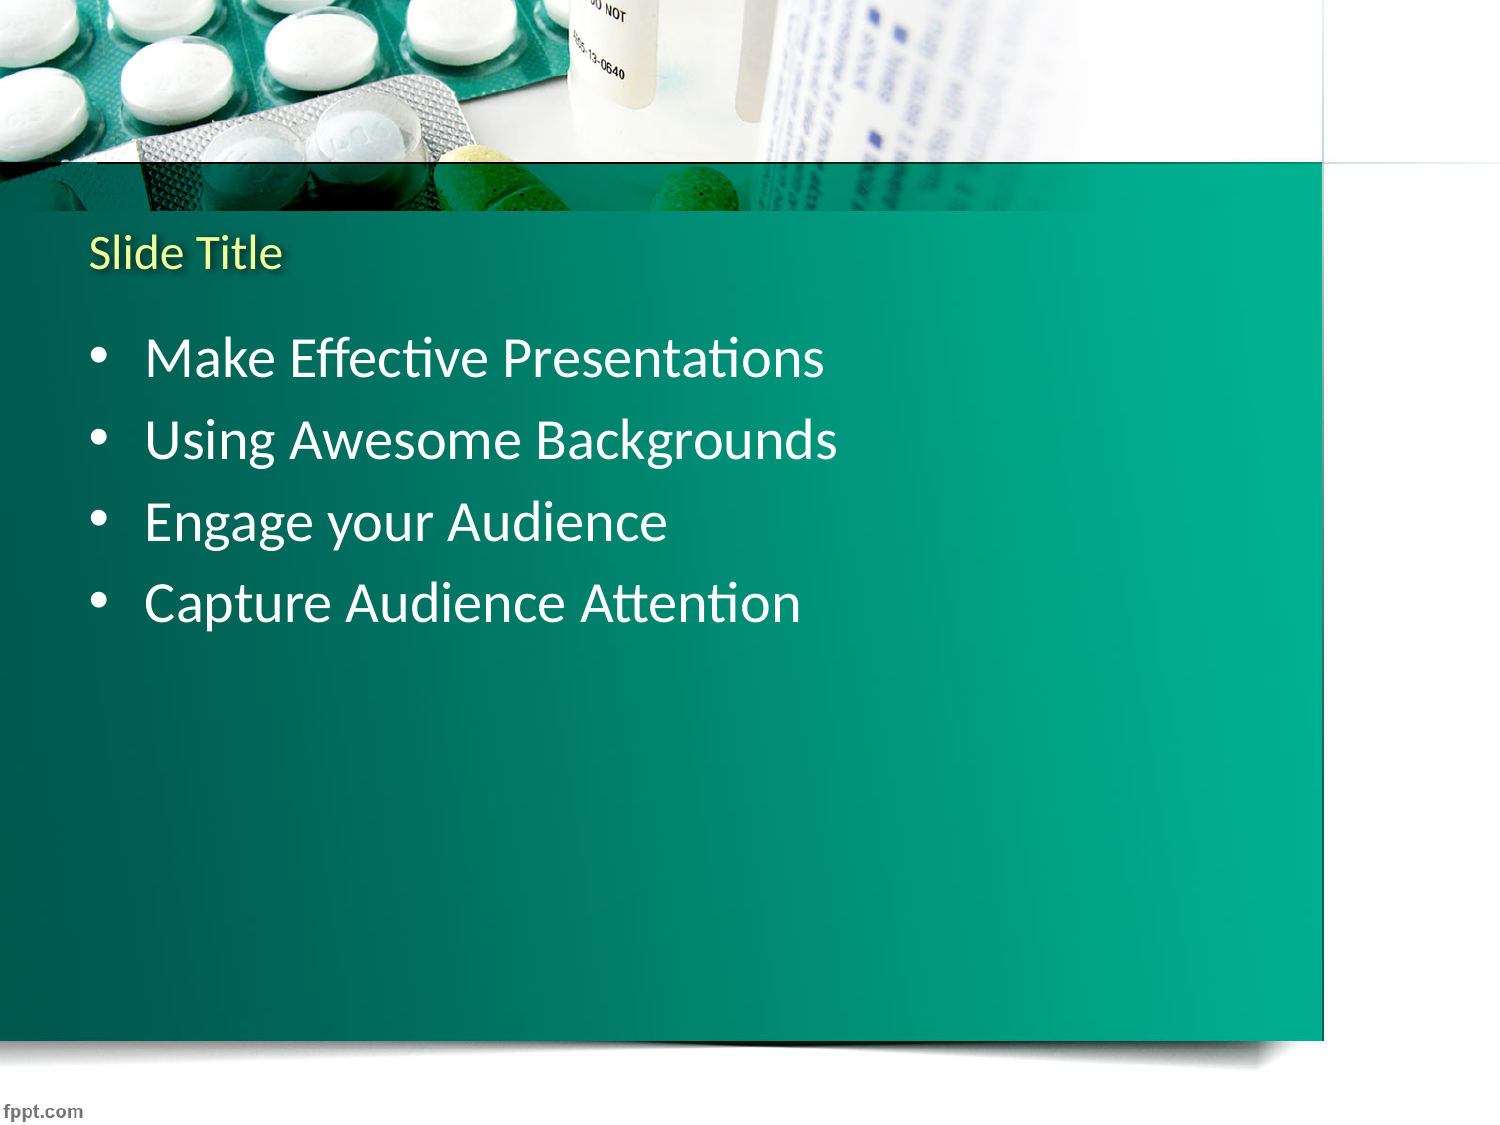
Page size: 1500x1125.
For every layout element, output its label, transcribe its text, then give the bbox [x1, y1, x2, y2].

list Make Effective Presentations Using Awesome Backgrounds Engage your Audience Capture Audience Attention [73, 311, 1277, 964]
picture [0, 0, 1500, 1125]
title Slide Title [73, 211, 1424, 287]
